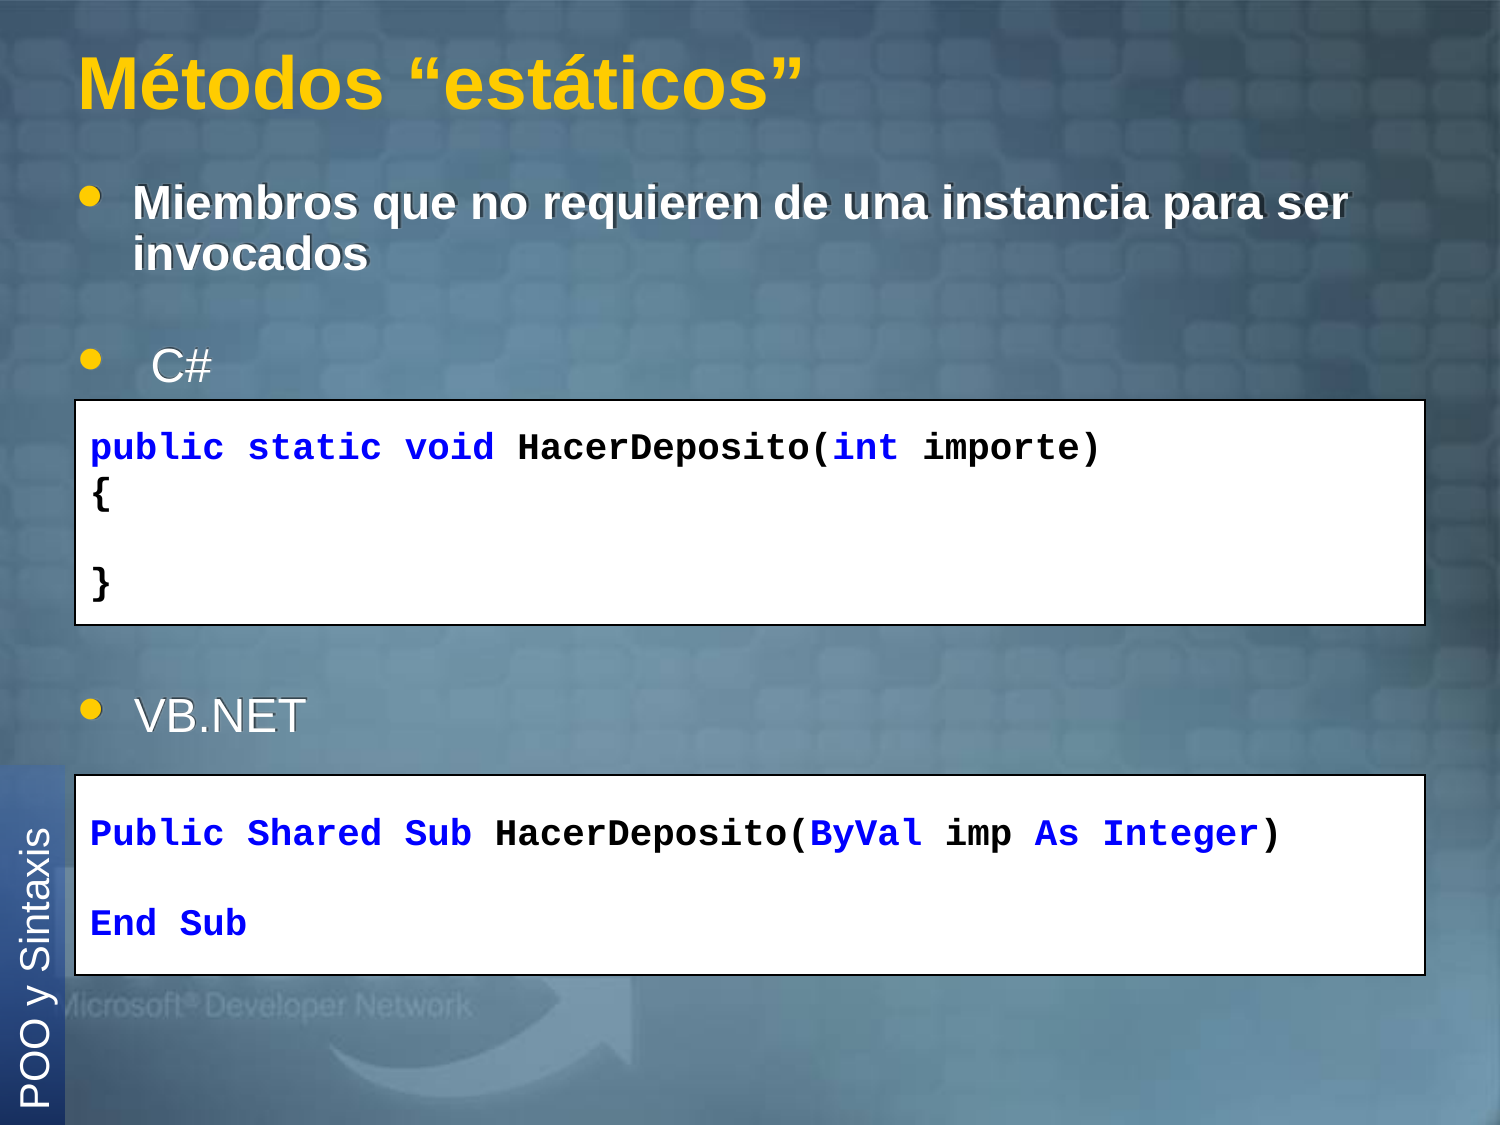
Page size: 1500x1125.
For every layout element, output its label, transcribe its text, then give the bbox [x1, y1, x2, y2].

text_box Public Shared Sub HacerDeposito(ByVal imp As Integer) End Sub [74, 774, 1425, 975]
text_box C# [62, 333, 1439, 400]
text_box POO y Sintaxis [0, 765, 65, 1125]
text_box VB.NET [62, 683, 1500, 751]
text_box public static void HacerDeposito(int importe) { } [74, 399, 1425, 625]
picture [0, 0, 1500, 1125]
title Métodos “estáticos” [62, 37, 1469, 134]
text_box Miembros que no requieren de una instancia para ser invocados [61, 170, 1438, 289]
